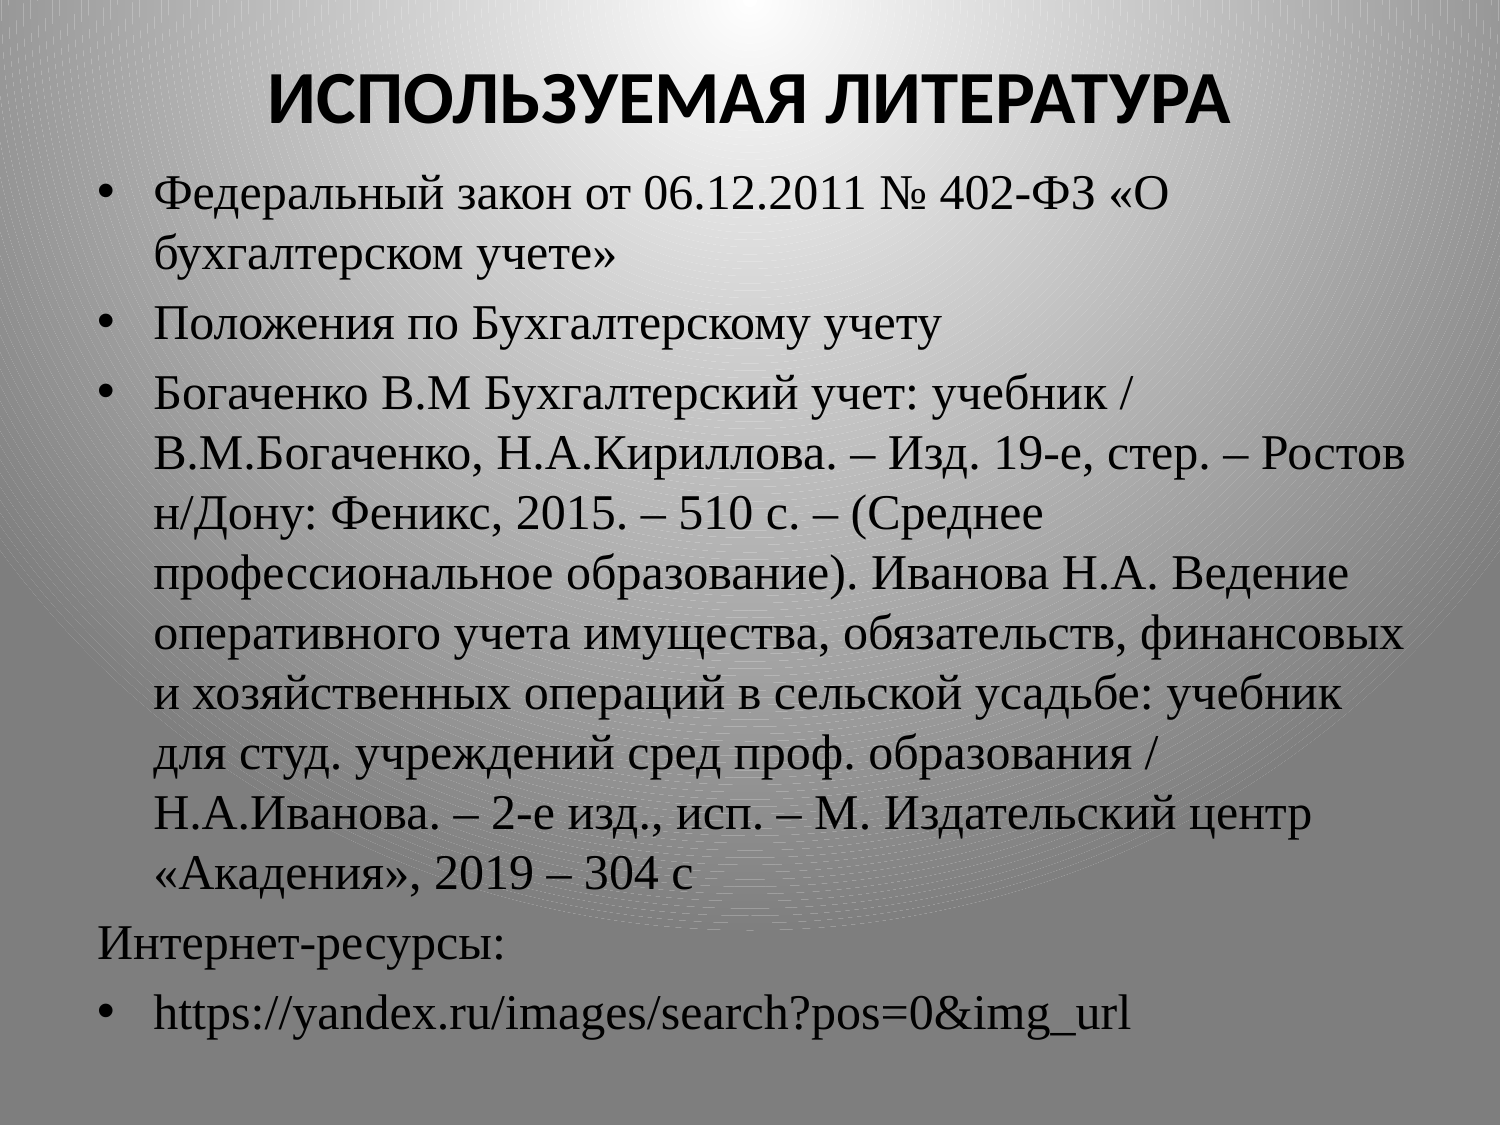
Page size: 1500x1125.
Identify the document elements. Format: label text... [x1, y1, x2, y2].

title ИСПОЛЬЗУЕМАЯ ЛИТЕРАТУРА [75, 45, 1425, 233]
list Федеральный закон от 06.12.2011 № 402-ФЗ «О бухгалтерском учете» Положения по Бухгалтерскому учету Богаченко В.М Бухгалтерский учет: учебник / В.М.Богаченко, Н.А.Кириллова. – Изд. 19-е, стер. – Ростов н/Дону: Феникс, 2015. – 510 с. – (Среднее профессиональное образование). Иванова Н.А. Ведение оперативного учета имущества, обязательств, финансовых и хозяйственных операций в сельской усадьбе: учебник для студ. учреждений сред проф. образования / Н.А.Иванова. – 2-е изд., исп. – М. Издательский центр «Акадения», 2019 – 304 с Интернет-ресурсы: https://yandex.ru/images/search?pos=0&img_url [82, 152, 1432, 895]
